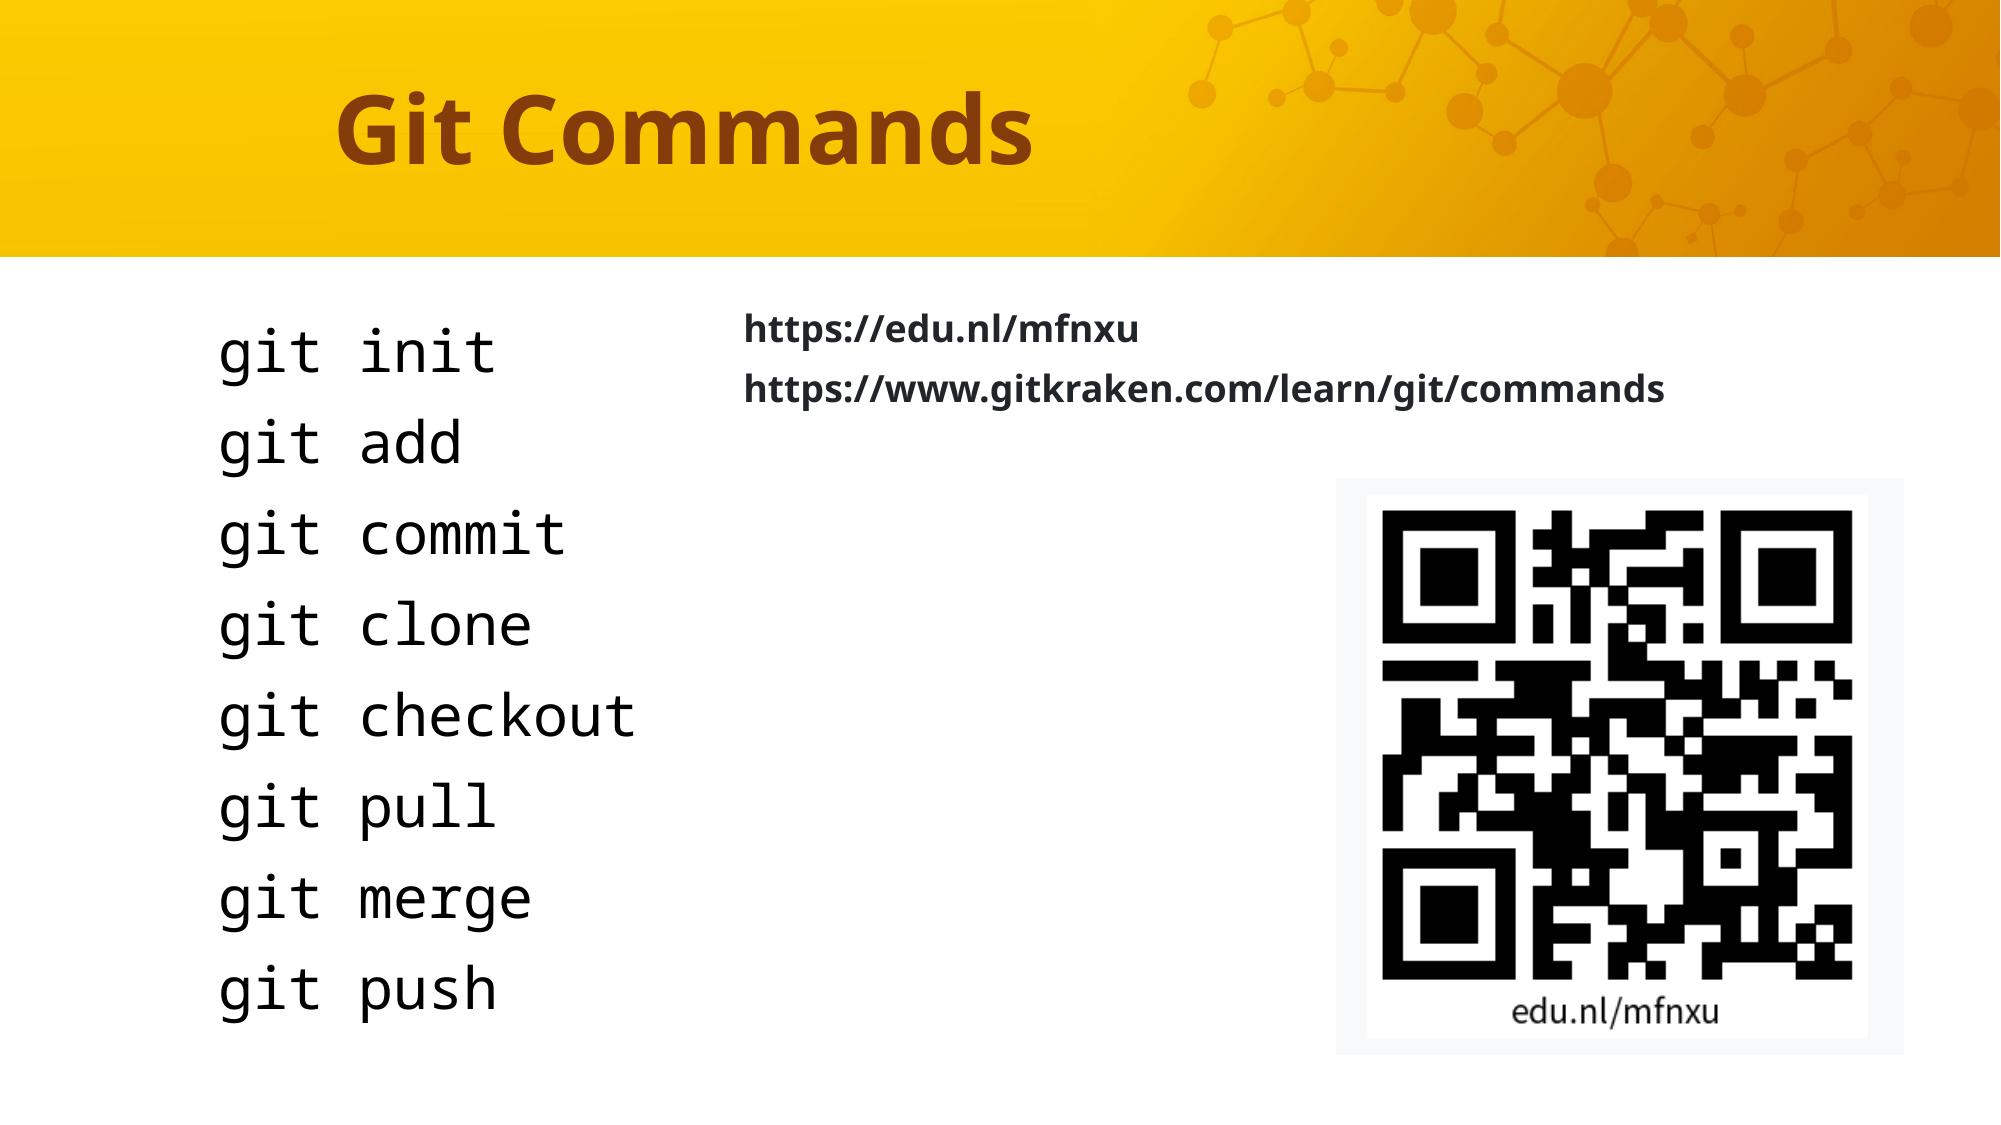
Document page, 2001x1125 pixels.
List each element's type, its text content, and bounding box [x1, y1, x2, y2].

text_box git init git add git commit git clone git checkout git pull git merge git push [72, 286, 1793, 1125]
text_box https://www.gitkraken.com/learn/git/commands [728, 358, 1729, 418]
picture [1336, 478, 1904, 1056]
text_box https://edu.nl/mfnxu [728, 297, 1729, 358]
picture [0, 0, 2000, 257]
